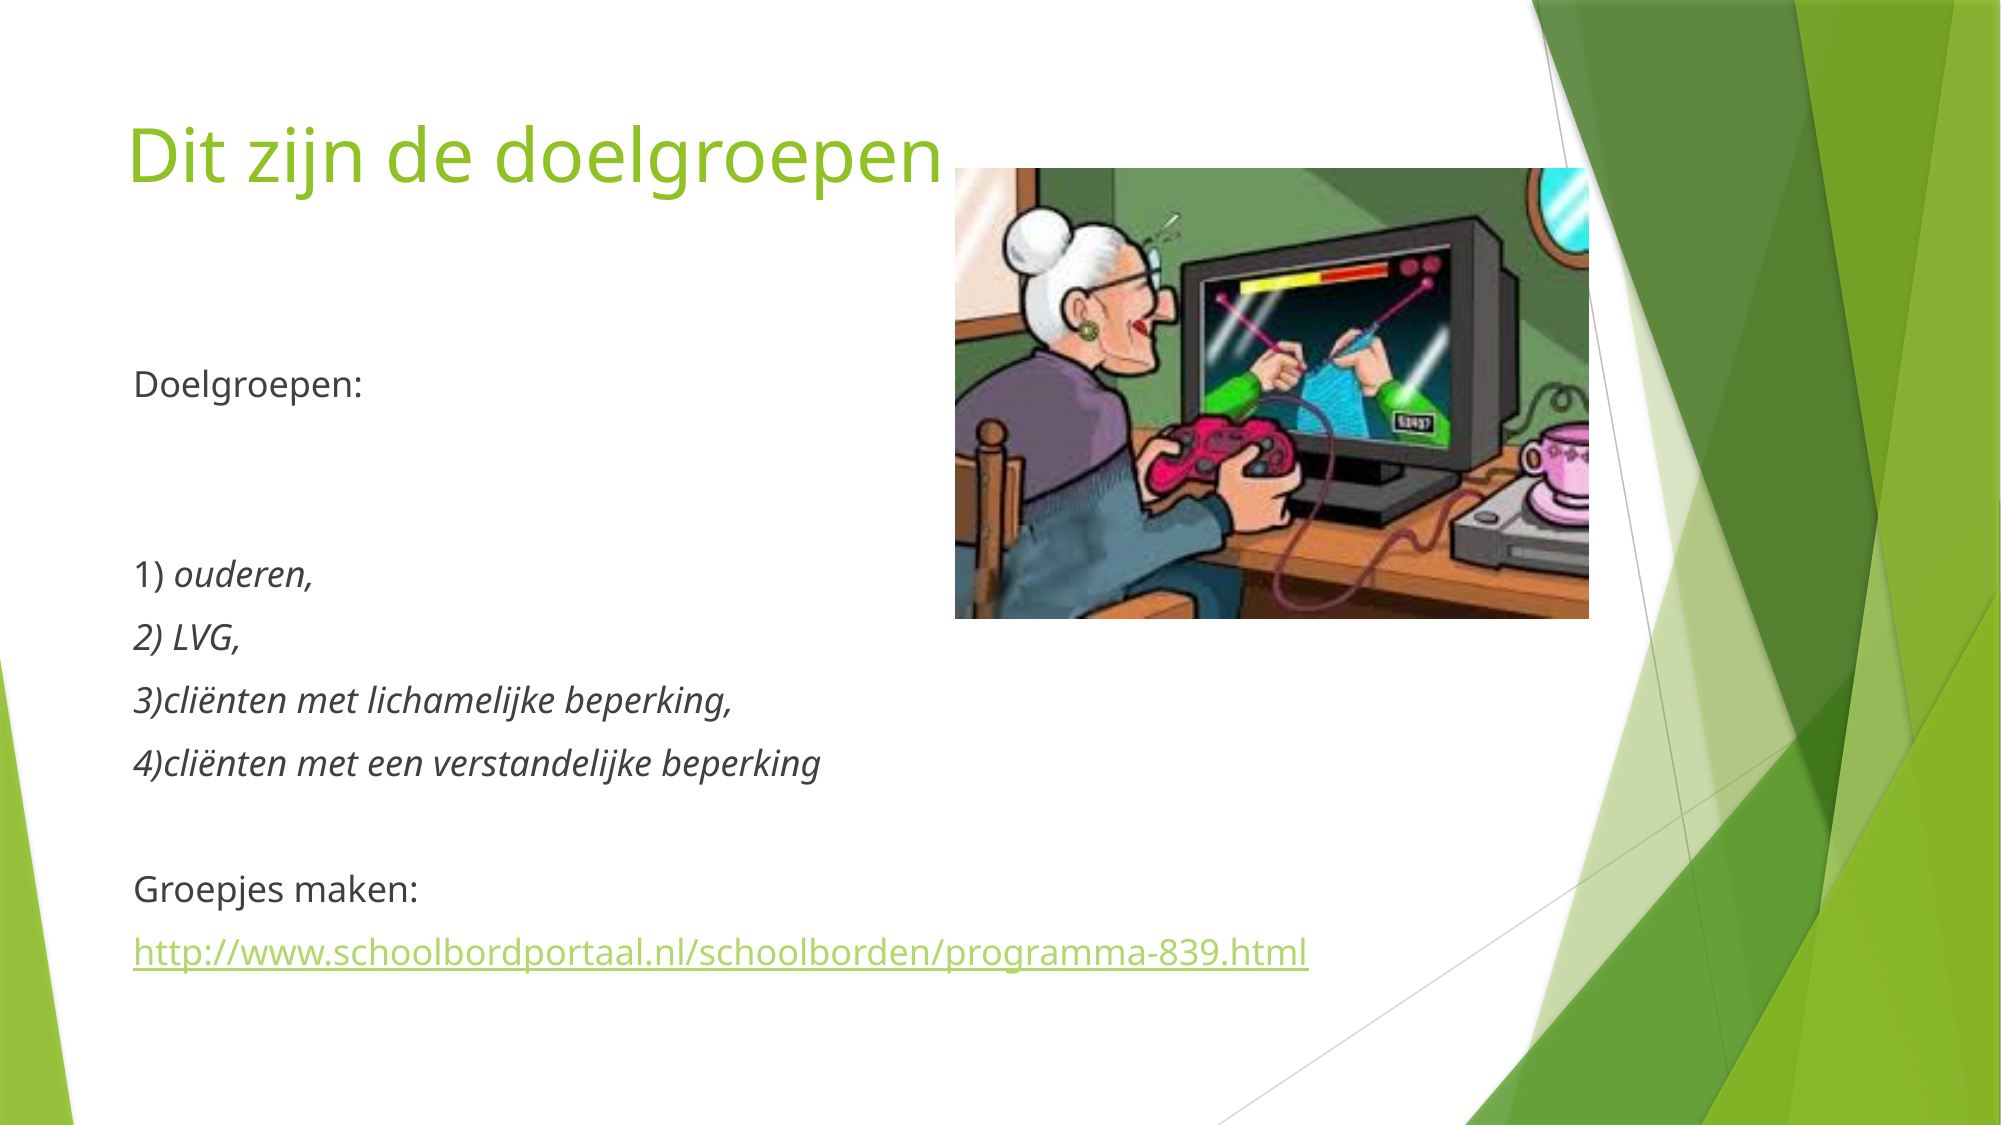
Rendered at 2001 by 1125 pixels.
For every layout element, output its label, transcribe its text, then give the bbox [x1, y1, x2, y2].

list Doelgroepen: 1) ouderen, 2) LVG, 3)cliënten met lichamelijke beperking, 4)cliënten met een verstandelijke beperking Groepjes maken: http://www.schoolbordportaal.nl/schoolborden/programma-839.html [111, 354, 1522, 992]
picture [955, 167, 1590, 619]
title Dit zijn de doelgroepen [111, 99, 1522, 317]
